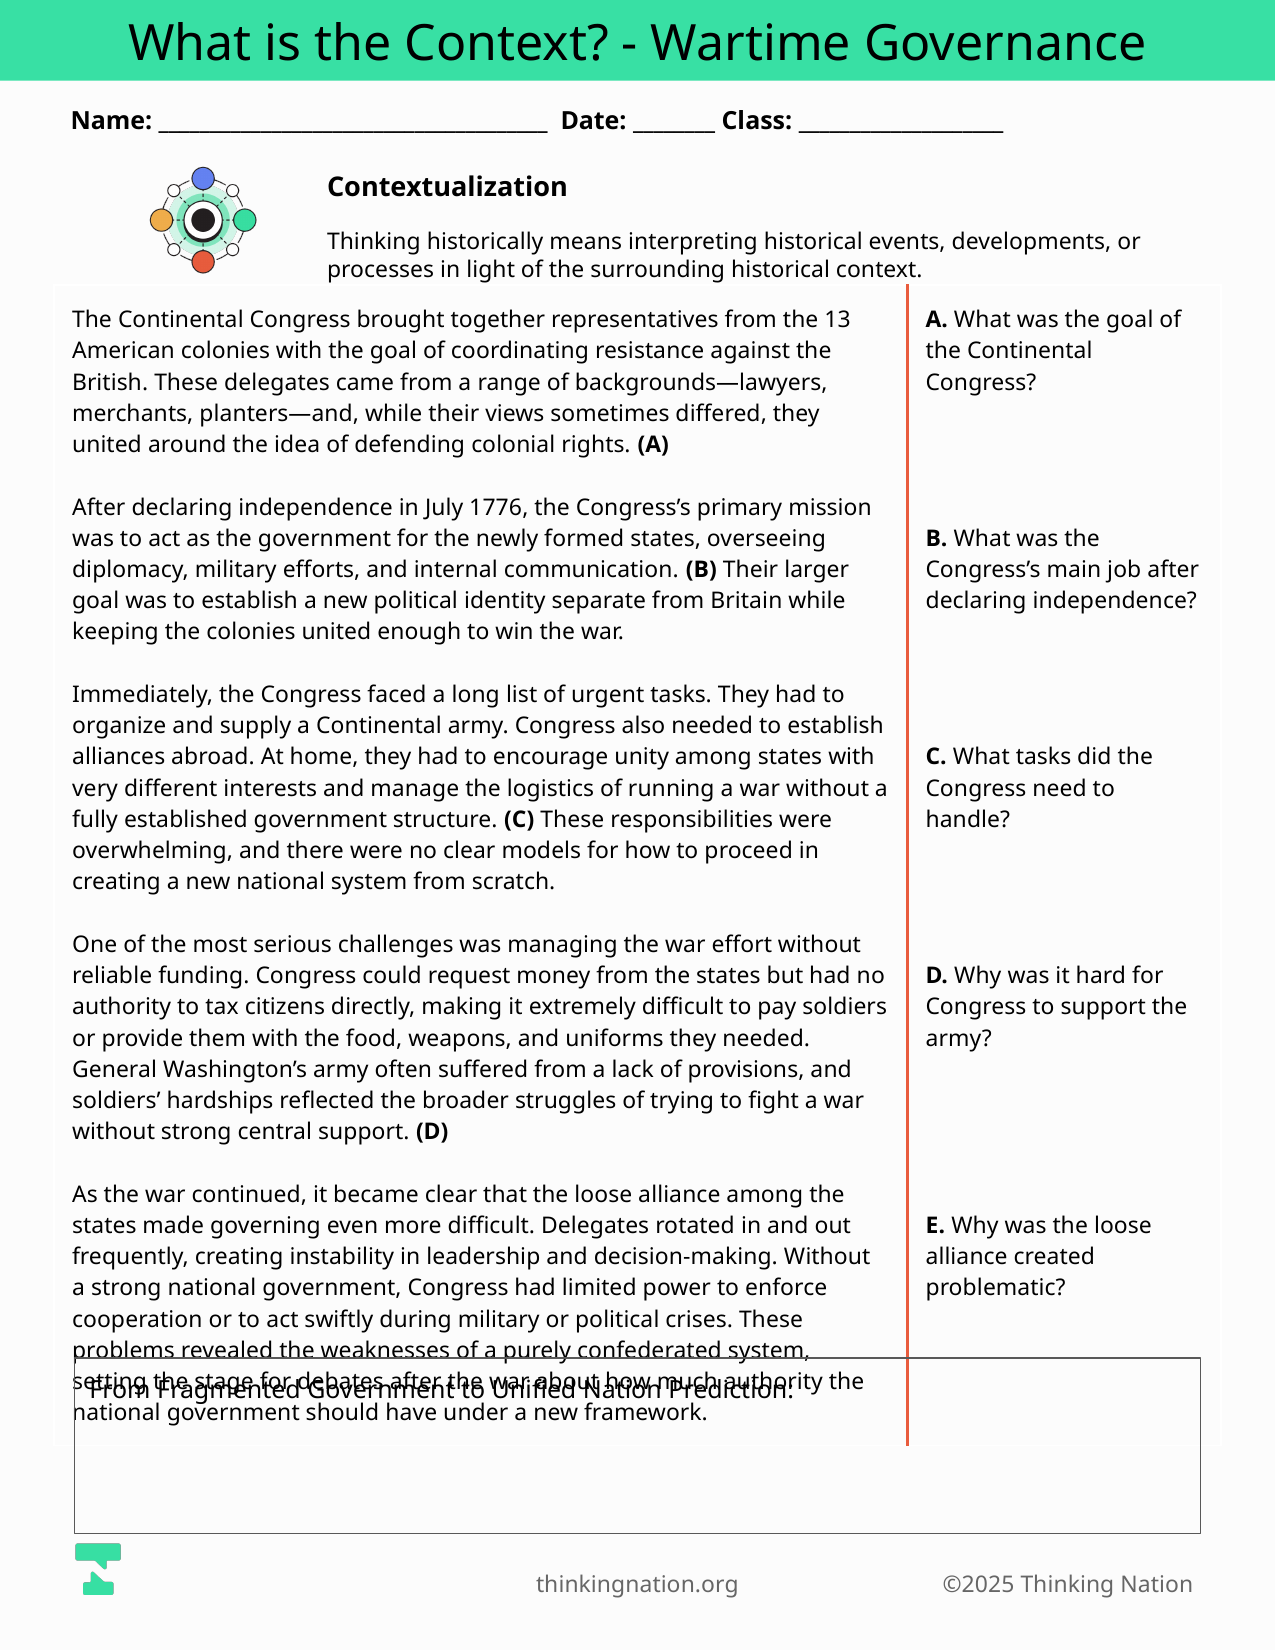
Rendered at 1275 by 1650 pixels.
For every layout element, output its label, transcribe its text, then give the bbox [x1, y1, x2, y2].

picture [62, 1533, 134, 1605]
picture [133, 149, 273, 290]
text_box What is the Context? - Wartime Governance [0, 0, 1275, 81]
text_box thinkingnation.org [486, 1553, 789, 1605]
text_box ©2025 Thinking Nation [907, 1553, 1210, 1605]
text_box Name: ______________________________________ Date: ________ Class: ____________________ [55, 89, 1223, 149]
text_box From Fragmented Government to Unified Nation Prediction: [74, 1358, 1201, 1534]
table_header The Continental Congress brought together representatives from the 13 American colonies with the goal of coordinating resistance against the British. These delegates came from a range of backgrounds—lawyers, merchants, planters—and, while their views sometimes differed, they united around the idea of defending colonial rights. (A) After declaring independence in July 1776, the Congress’s primary mission was to act as the government for the newly formed states, overseeing diplomacy, military efforts, and internal communication. (B) Their larger goal was to establish a new political identity separate from Britain while keeping the colonies united enough to win the war. Immediately, the Congress faced a long list of urgent tasks. They had to organize and supply a Continental army. Congress also needed to establish alliances abroad. At home, they had to encourage unity among states with very different interests and manage the logistics of running a war without a fully established government structure. (C) These responsibilities were overwhelming, and there were no clear models for how to proceed in creating a new national system from scratch. One of the most serious challenges was managing the war effort without reliable funding. Congress could request money from the states but had no authority to tax citizens directly, making it extremely difficult to pay soldiers or provide them with the food, weapons, and uniforms they needed. General Washington’s army often suffered from a lack of provisions, and soldiers’ hardships reflected the broader struggles of trying to fight a war without strong central support. (D) As the war continued, it became clear that the loose alliance among the states made governing even more difficult. Delegates rotated in and out frequently, creating instability in leadership and decision-making. Without a strong national government, Congress had limited power to enforce cooperation or to act swiftly during military or political crises. These problems revealed the weaknesses of a purely confederated system, setting the stage for debates after the war about how much authority the national government should have under a new framework. [55, 286, 906, 1445]
text_box Contextualization Thinking historically means interpreting historical events, developments, or processes in light of the surrounding historical context. [308, 150, 1201, 290]
table_header A. What was the goal of the Continental Congress? B. What was the Congress’s main job after declaring independence? C. What tasks did the Congress need to handle? D. Why was it hard for Congress to support the army? E. Why was the loose alliance created problematic? [909, 286, 1220, 1445]
